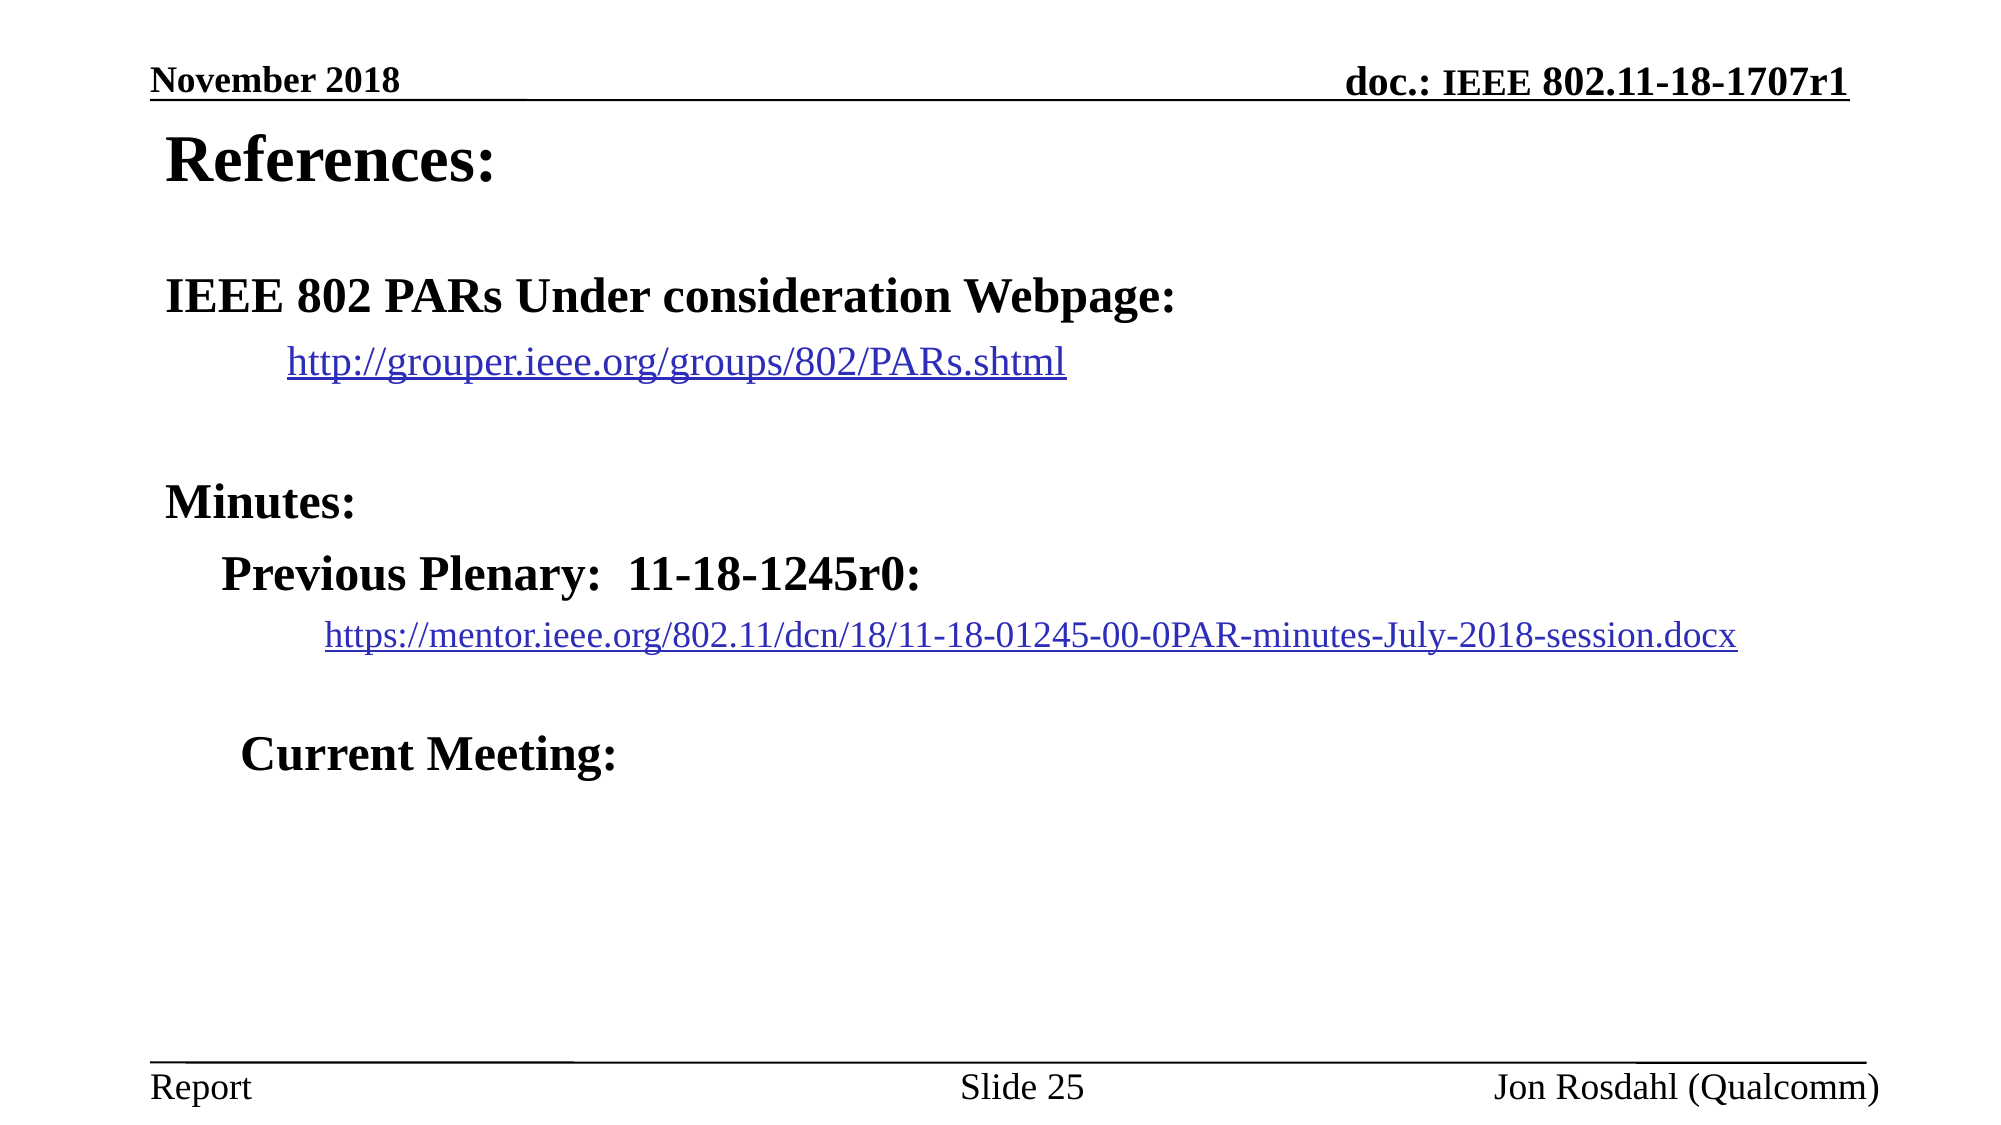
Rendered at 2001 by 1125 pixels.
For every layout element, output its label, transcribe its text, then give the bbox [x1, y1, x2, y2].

slide_number Slide 25 [950, 1061, 1095, 1125]
footer Jon Rosdahl (Qualcomm) [1436, 1061, 1881, 1108]
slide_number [149, 49, 431, 100]
list IEEE 802 PARs Under consideration Webpage: http://grouper.ieee.org/groups/802/PARs.shtml Minutes: Previous Plenary: 11-18-1245r0: https://mentor.ieee.org/802.11/dcn/18/11-18-01245-00-0PAR-minutes-July-2018-session.docx Current Meeting: [149, 255, 1850, 1000]
title References: [149, 112, 1850, 197]
